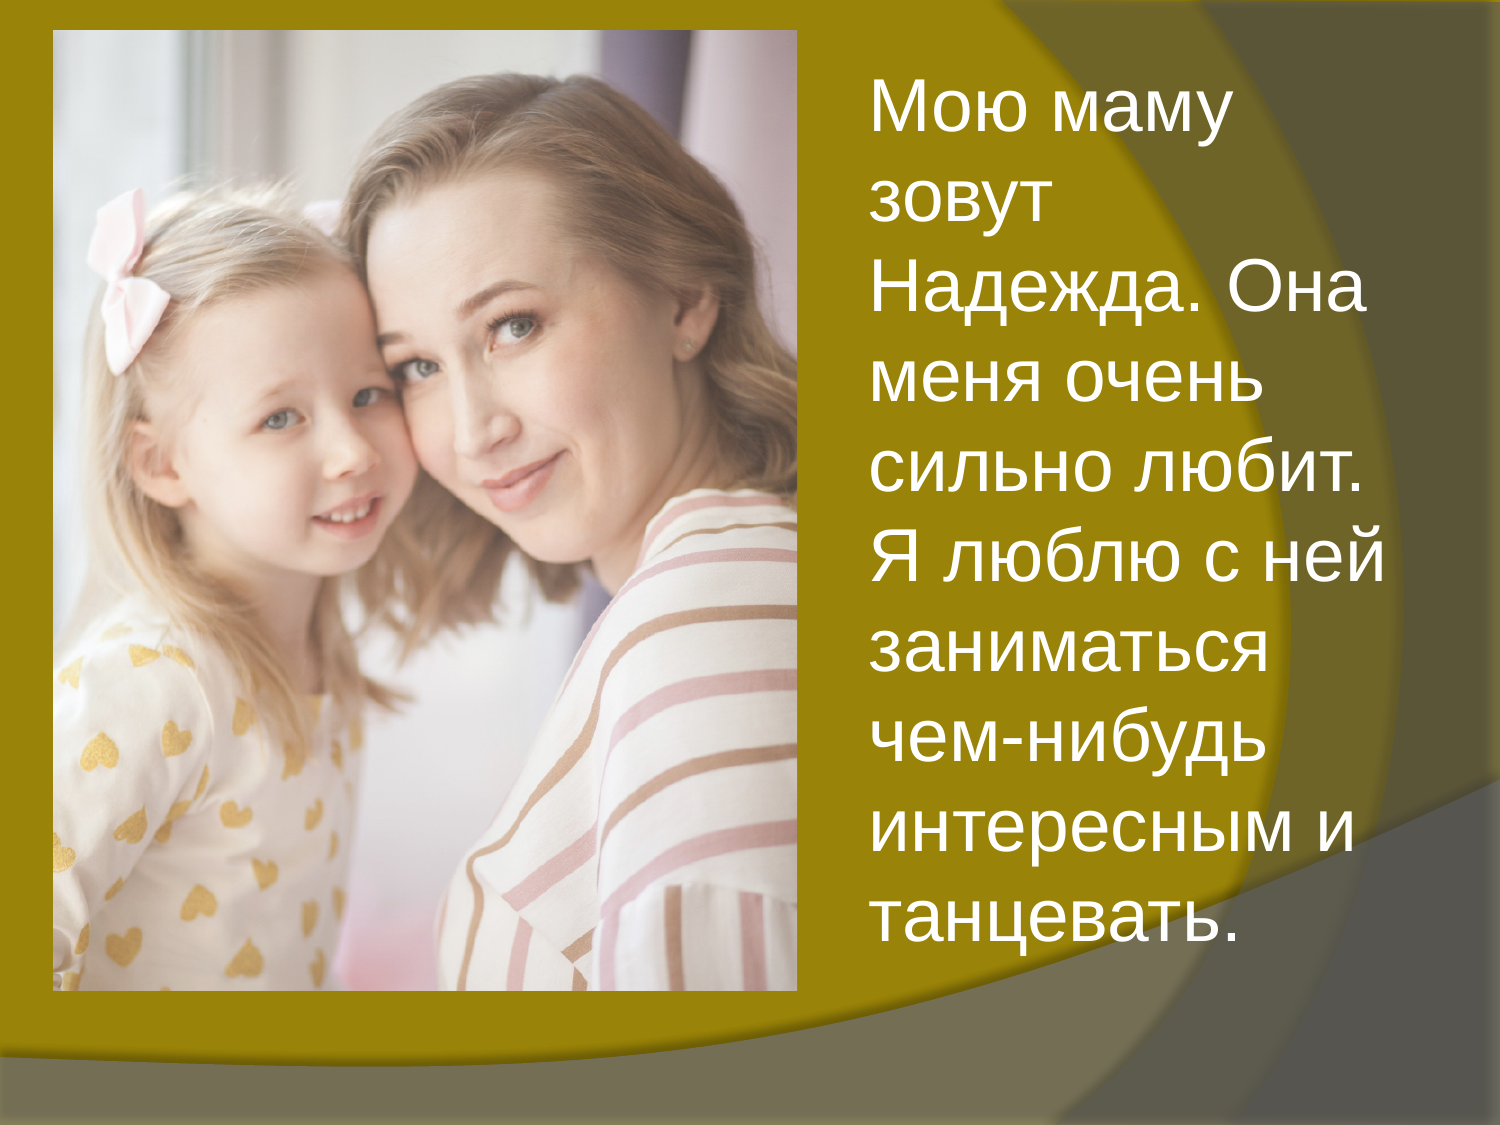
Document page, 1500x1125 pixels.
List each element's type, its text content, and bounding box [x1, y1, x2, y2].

picture [52, 30, 798, 992]
text_box Мою маму зовут Надежда. Она меня очень сильно любит. Я люблю с ней заниматься чем-нибудь интересным и танцевать. [853, 48, 1412, 964]
